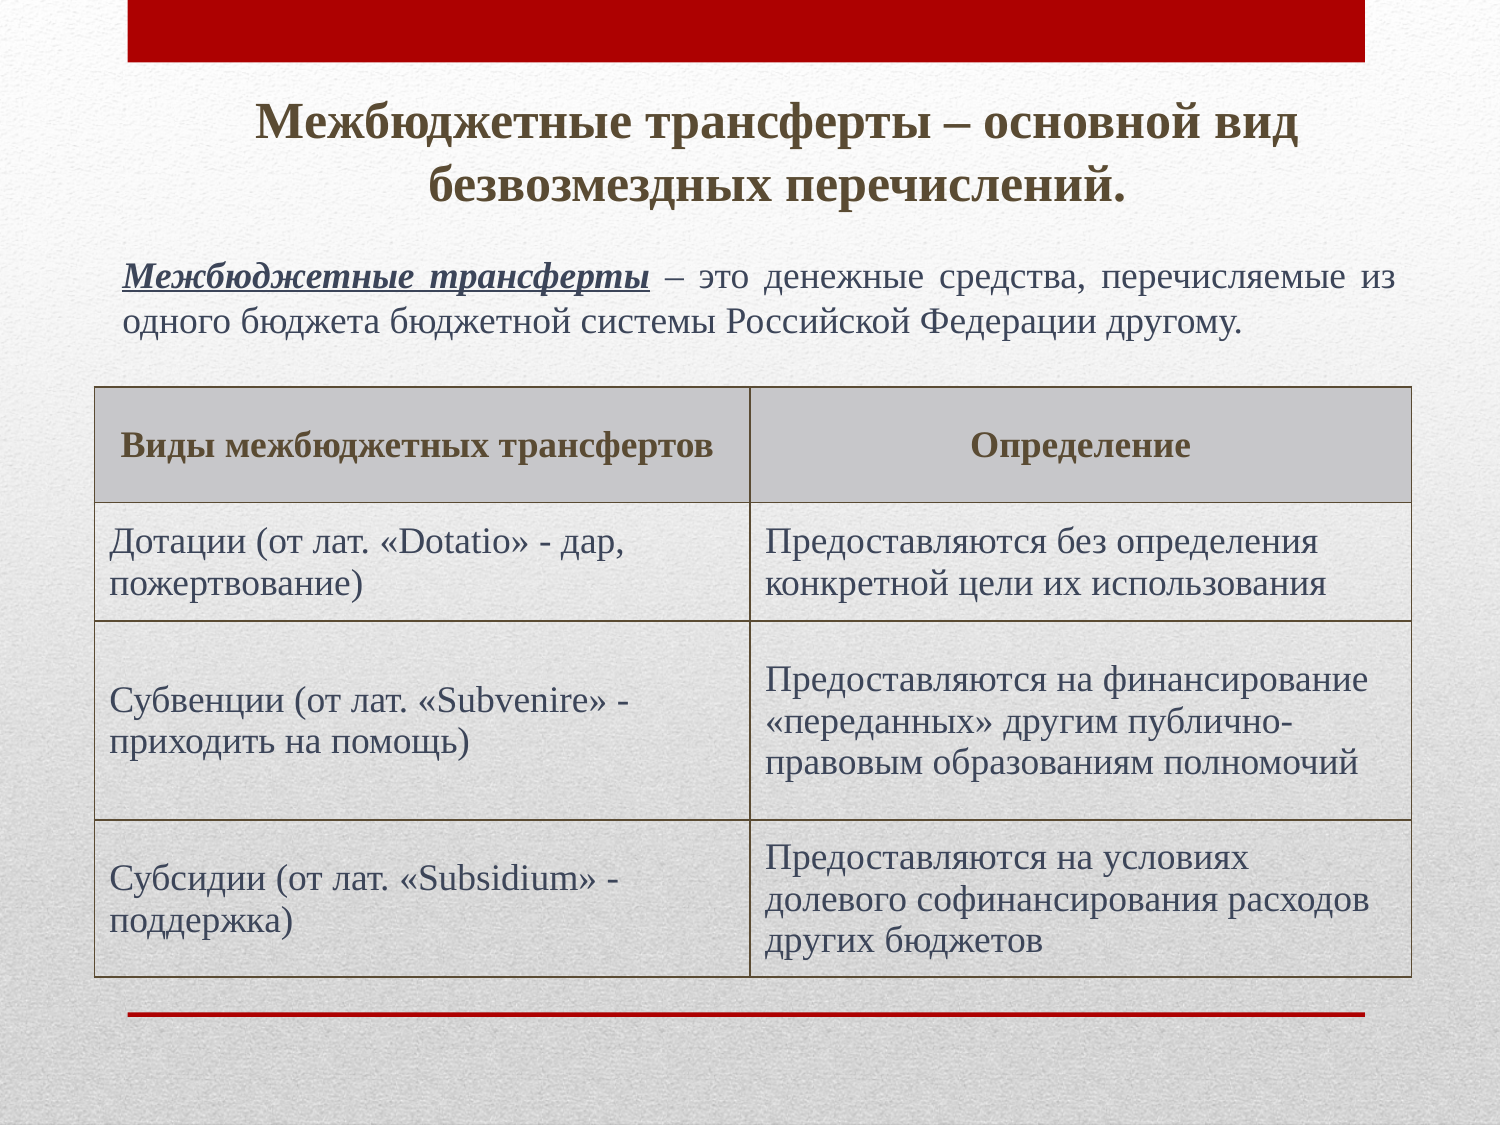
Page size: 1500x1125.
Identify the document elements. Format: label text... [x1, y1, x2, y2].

table_cell Предоставляются на финансирование «переданных» другим публично-правовым образованиям полномочий [751, 622, 1411, 819]
list Межбюджетные трансферты – основной вид безвозмездных перечислений. [88, 78, 1459, 220]
table_header Определение [751, 388, 1411, 502]
table_cell Предоставляются на условиях долевого софинансирования расходов других бюджетов [751, 821, 1411, 976]
text_box Межбюджетные трансферты – это денежные средства, перечисляемые из одного бюджета бюджетной системы Российской Федерации другому. [100, 243, 1412, 349]
table_cell Субсидии (от лат. «Subsidium» - поддержка) [95, 821, 749, 976]
table_cell Предоставляются без определения конкретной цели их использования [751, 503, 1411, 620]
table_cell Субвенции (от лат. «Subvenire» - приходить на помощь) [95, 622, 749, 819]
table_header Виды межбюджетных трансфертов [95, 388, 749, 502]
table_cell Дотации (от лат. «Dotatio» - дар, пожертвование) [95, 503, 749, 620]
